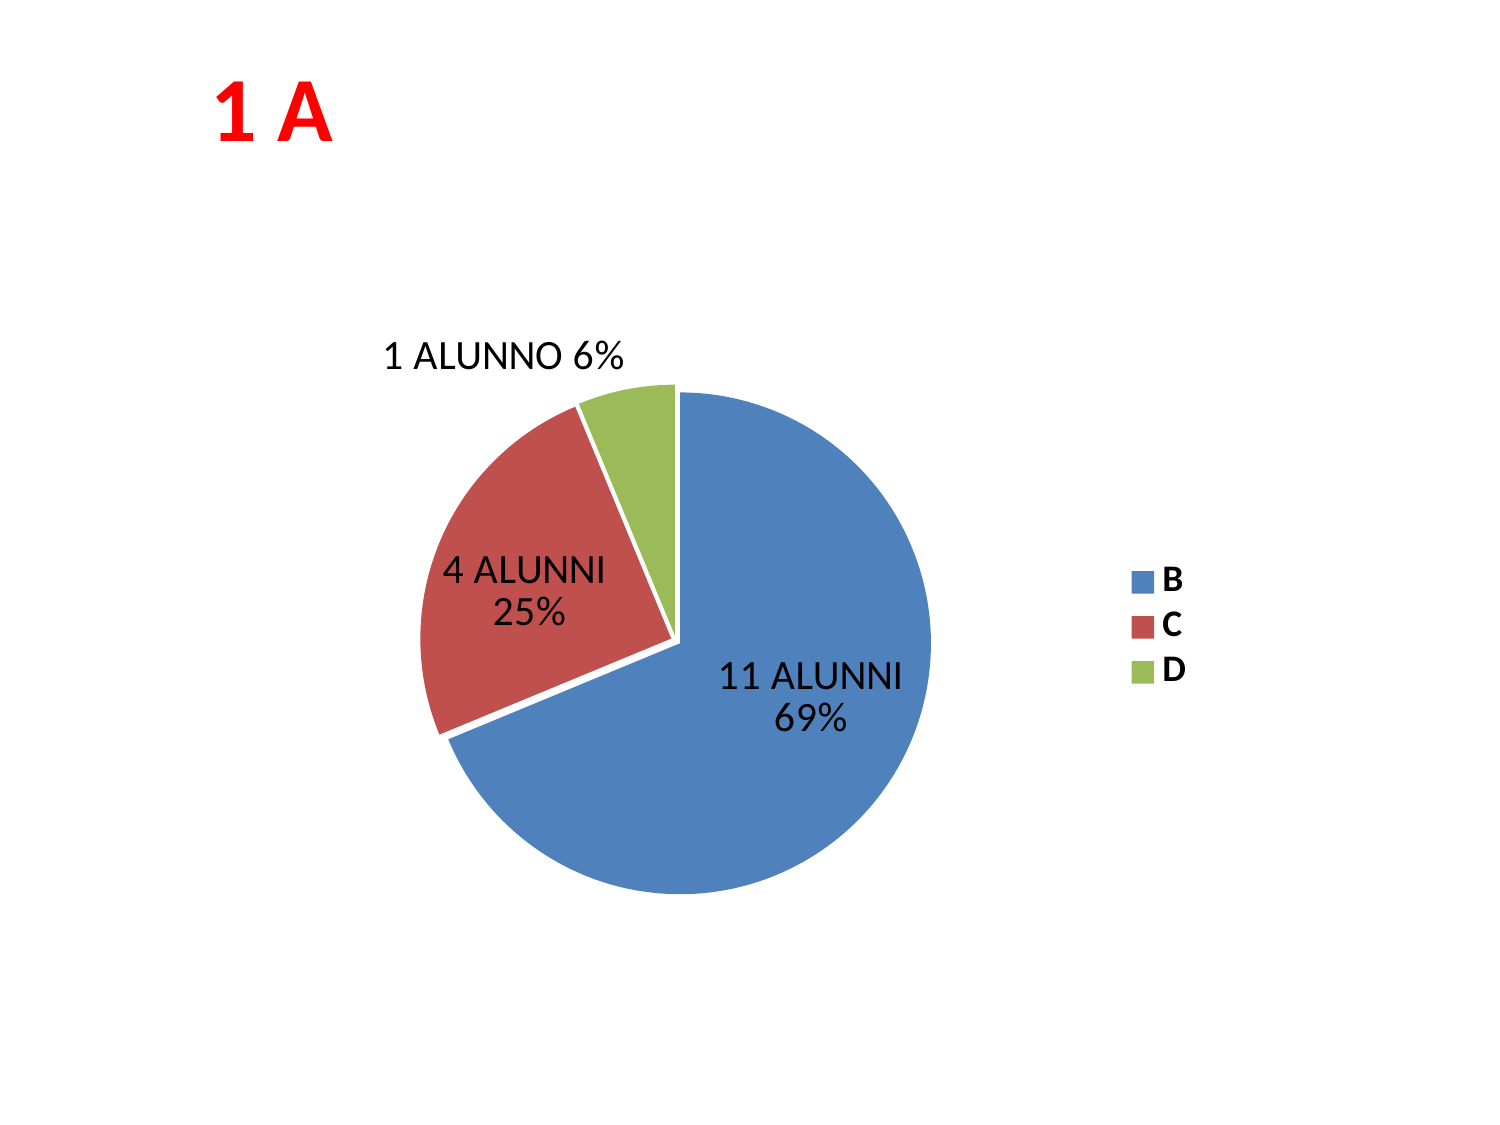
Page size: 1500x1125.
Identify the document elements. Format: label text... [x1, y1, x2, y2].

chart [229, 278, 1211, 977]
text_box 1 A [123, 42, 420, 168]
